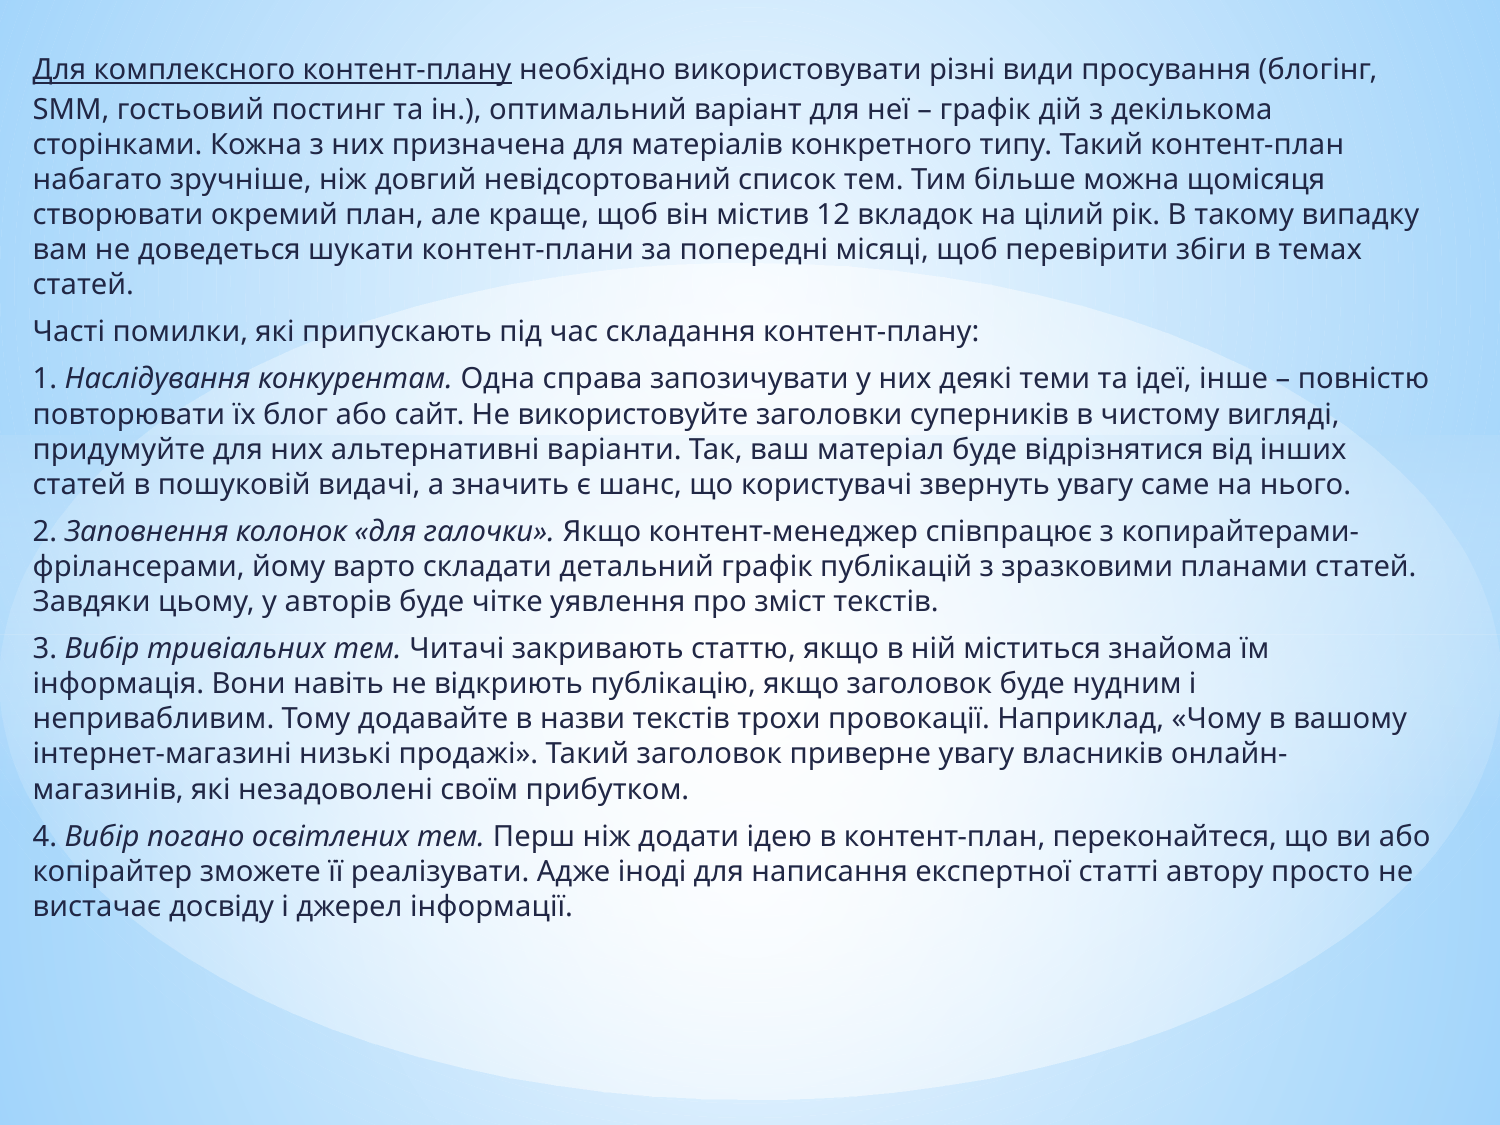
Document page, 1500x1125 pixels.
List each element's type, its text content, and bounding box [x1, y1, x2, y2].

subtitle Для комплексного контент-плану необхідно використовувати різні види просування (блогінг, SMM, гостьовий постинг та ін.), оптимальний варіант для неї – графік дій з декількома сторінками. Кожна з них призначена для матеріалів конкретного типу. Такий контент-план набагато зручніше, ніж довгий невідсортований список тем. Тим більше можна щомісяця створювати окремий план, але краще, щоб він містив 12 вкладок на цілий рік. В такому випадку вам не доведеться шукати контент-плани за попередні місяці, щоб перевірити збіги в темах статей. Часті помилки, які припускають під час складання контент-плану: 1. Наслідування конкурентам. Одна справа запозичувати у них деякі теми та ідеї, інше – повністю повторювати їх блог або сайт. Не використовуйте заголовки суперників в чистому вигляді, придумуйте для них альтернативні варіанти. Так, ваш матеріал буде відрізнятися від інших статей в пошуковій видачі, а значить є шанс, що користувачі звернуть увагу саме на нього. 2. Заповнення колонок «для галочки». Якщо контент-менеджер співпрацює з копирайтерами-фрілансерами, йому варто складати детальний графік публікацій з зразковими планами статей. Завдяки цьому, у авторів буде чітке уявлення про зміст текстів. 3. Вибір тривіальних тем. Читачі закривають статтю, якщо в ній міститься знайома їм інформація. Вони навіть не відкриють публікацію, якщо заголовок буде нудним і непривабливим. Тому додавайте в назви текстів трохи провокації. Наприклад, «Чому в вашому інтернет-магазині низькі продажі». Такий заголовок приверне увагу власників онлайн-магазинів, які незадоволені своїм прибутком. 4. Вибір погано освітлених тем. Перш ніж додати ідею в контент-план, переконайтеся, що ви або копірайтер зможете її реалізувати. Адже іноді для написання експертної статті автору просто не вистачає досвіду і джерел інформації. [17, 42, 1447, 1083]
